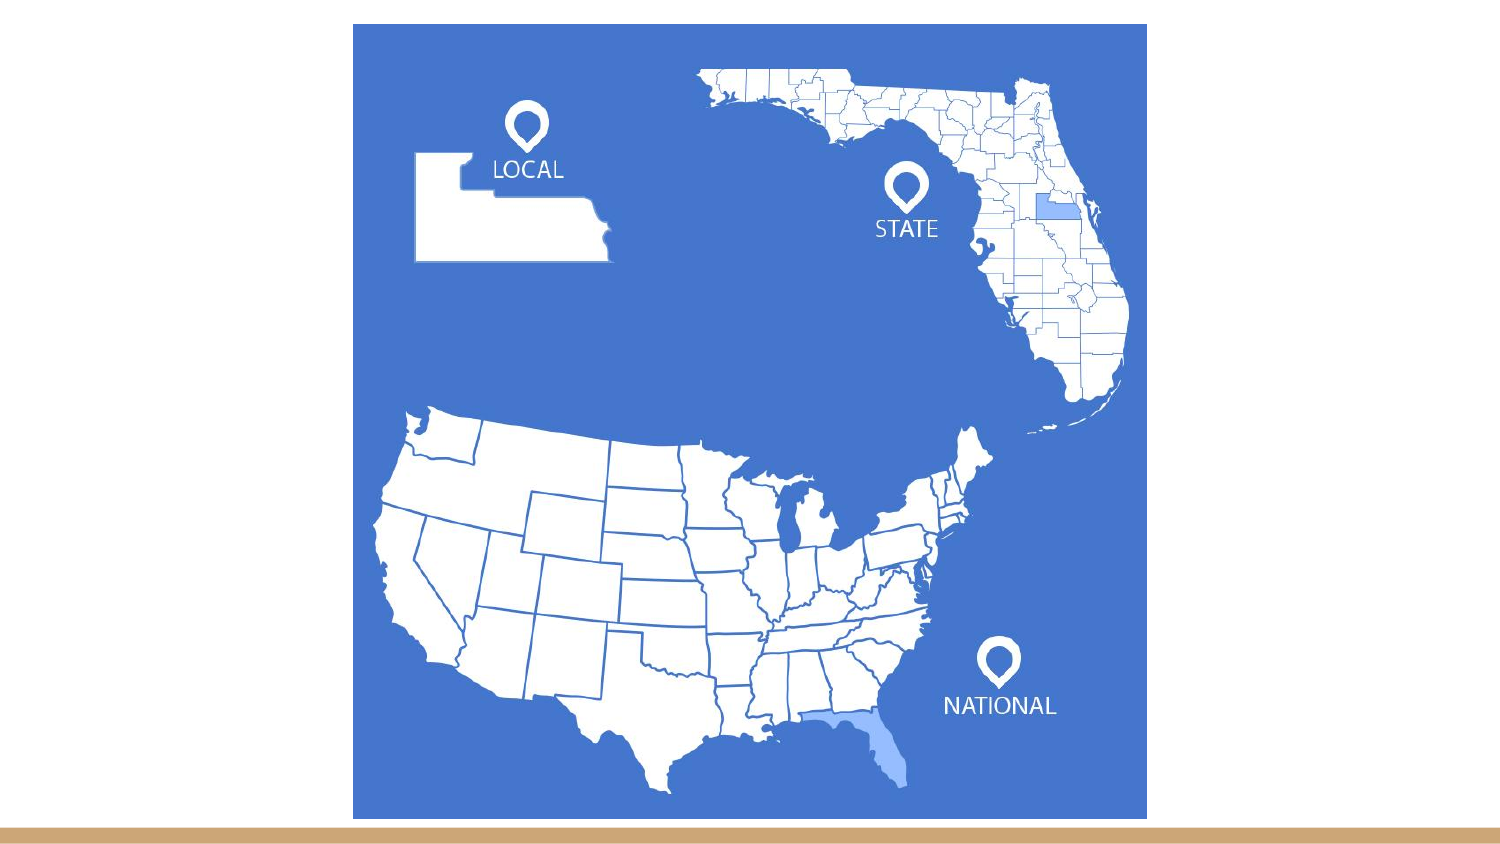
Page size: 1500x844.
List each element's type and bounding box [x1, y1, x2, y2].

picture [352, 24, 1148, 819]
